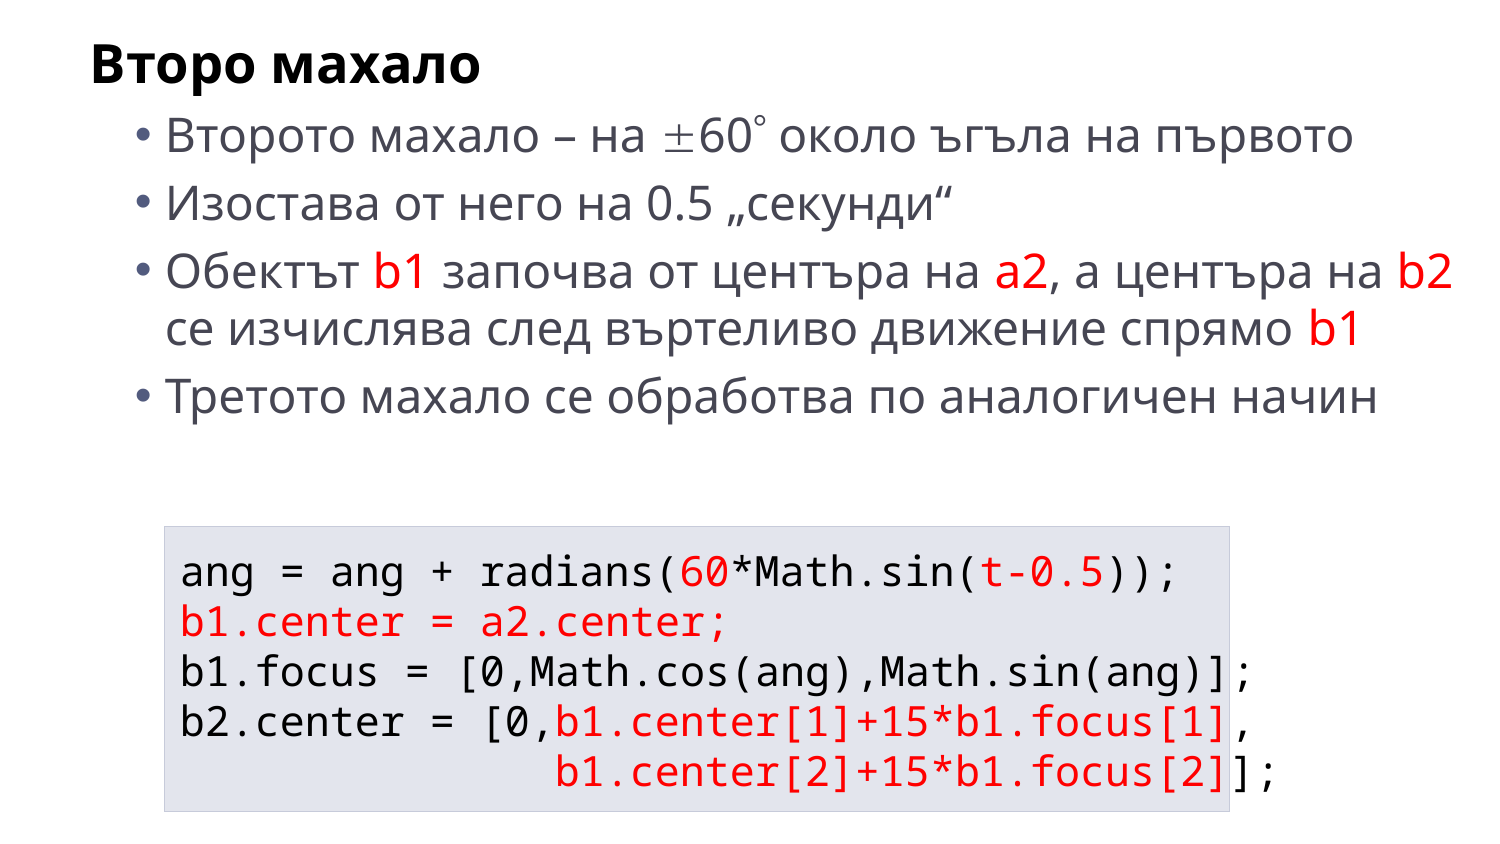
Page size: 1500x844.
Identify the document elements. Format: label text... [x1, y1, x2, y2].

text_box ang = ang + radians(60*Math.sin(t-0.5)); b1.center = a2.center; b1.focus = [0,Math.cos(ang),Math.sin(ang)]; b2.center = [0,b1.center[1]+15*b1.focus[1], b1.center[2]+15*b1.focus[2]]; [164, 526, 1230, 812]
list Второ махало Второто махало – на 60 около ъгъла на първото Изостава от него на 0.5 „секунди“ Обектът b1 започва от центъра на a2, a центъра на b2 се изчислява след въртеливо движение спрямо b1 Третото махало се обработва по аналогичен начин [75, 21, 1475, 835]
